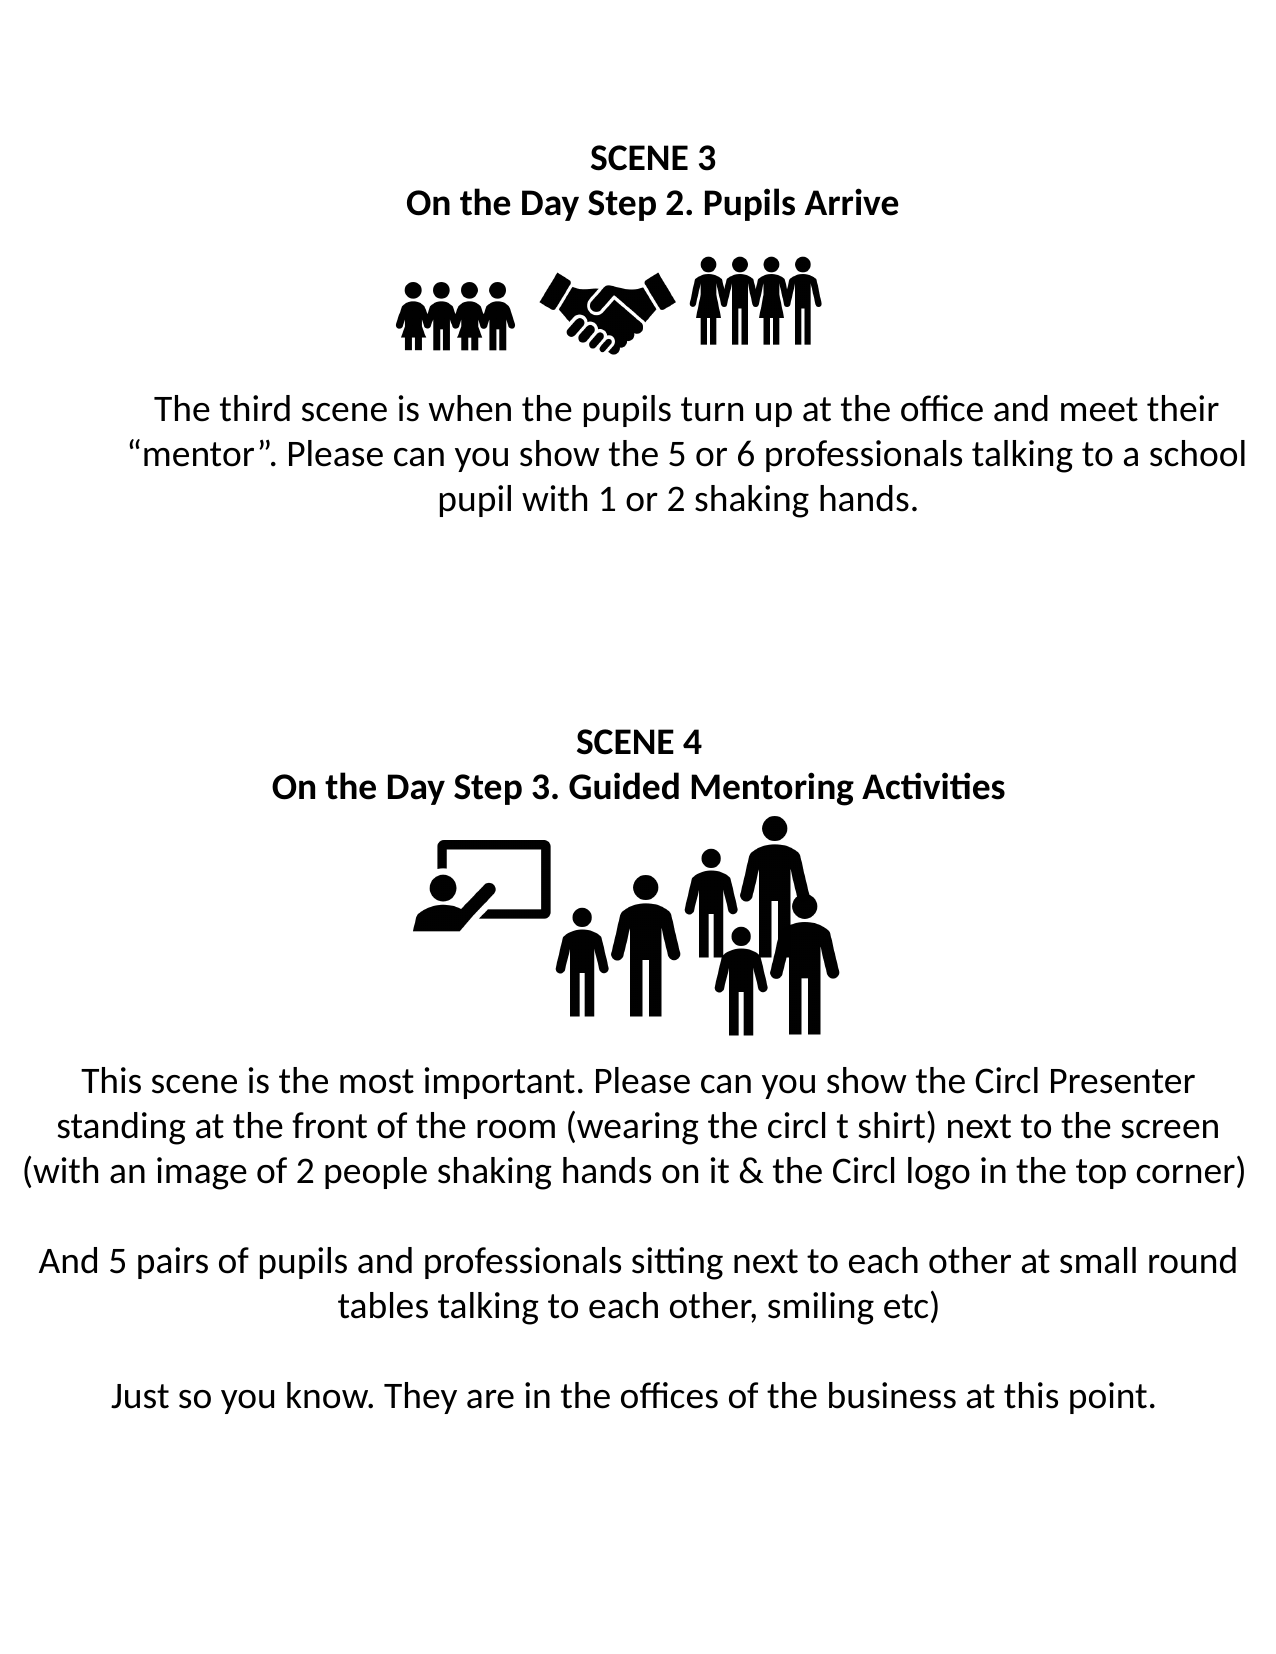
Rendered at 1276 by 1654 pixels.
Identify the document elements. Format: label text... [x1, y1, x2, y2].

picture [531, 225, 831, 389]
text_box The third scene is when the pupils turn up at the office and meet their “mentor”. Please can you show the 5 or 6 professionals talking to a school pupil with 1 or 2 shaking hands. [97, 376, 1276, 527]
text_box This scene is the most important. Please can you show the Circl Presenter standing at the front of the room (wearing the circl t shirt) next to the screen (with an image of 2 people shaking hands on it & the Circl logo in the top corner) And 5 pairs of pupils and professionals sitting next to each other at small round tables talking to each other, smiling etc) Just so you know. They are in the offices of the business at this point. [2, 1048, 1276, 1424]
text_box SCENE 4 On the Day Step 3. Guided Mentoring Activities [60, 709, 1218, 815]
picture [406, 810, 880, 1039]
text_box SCENE 3 On the Day Step 2. Pupils Arrive [0, 125, 1276, 231]
picture [387, 251, 522, 385]
